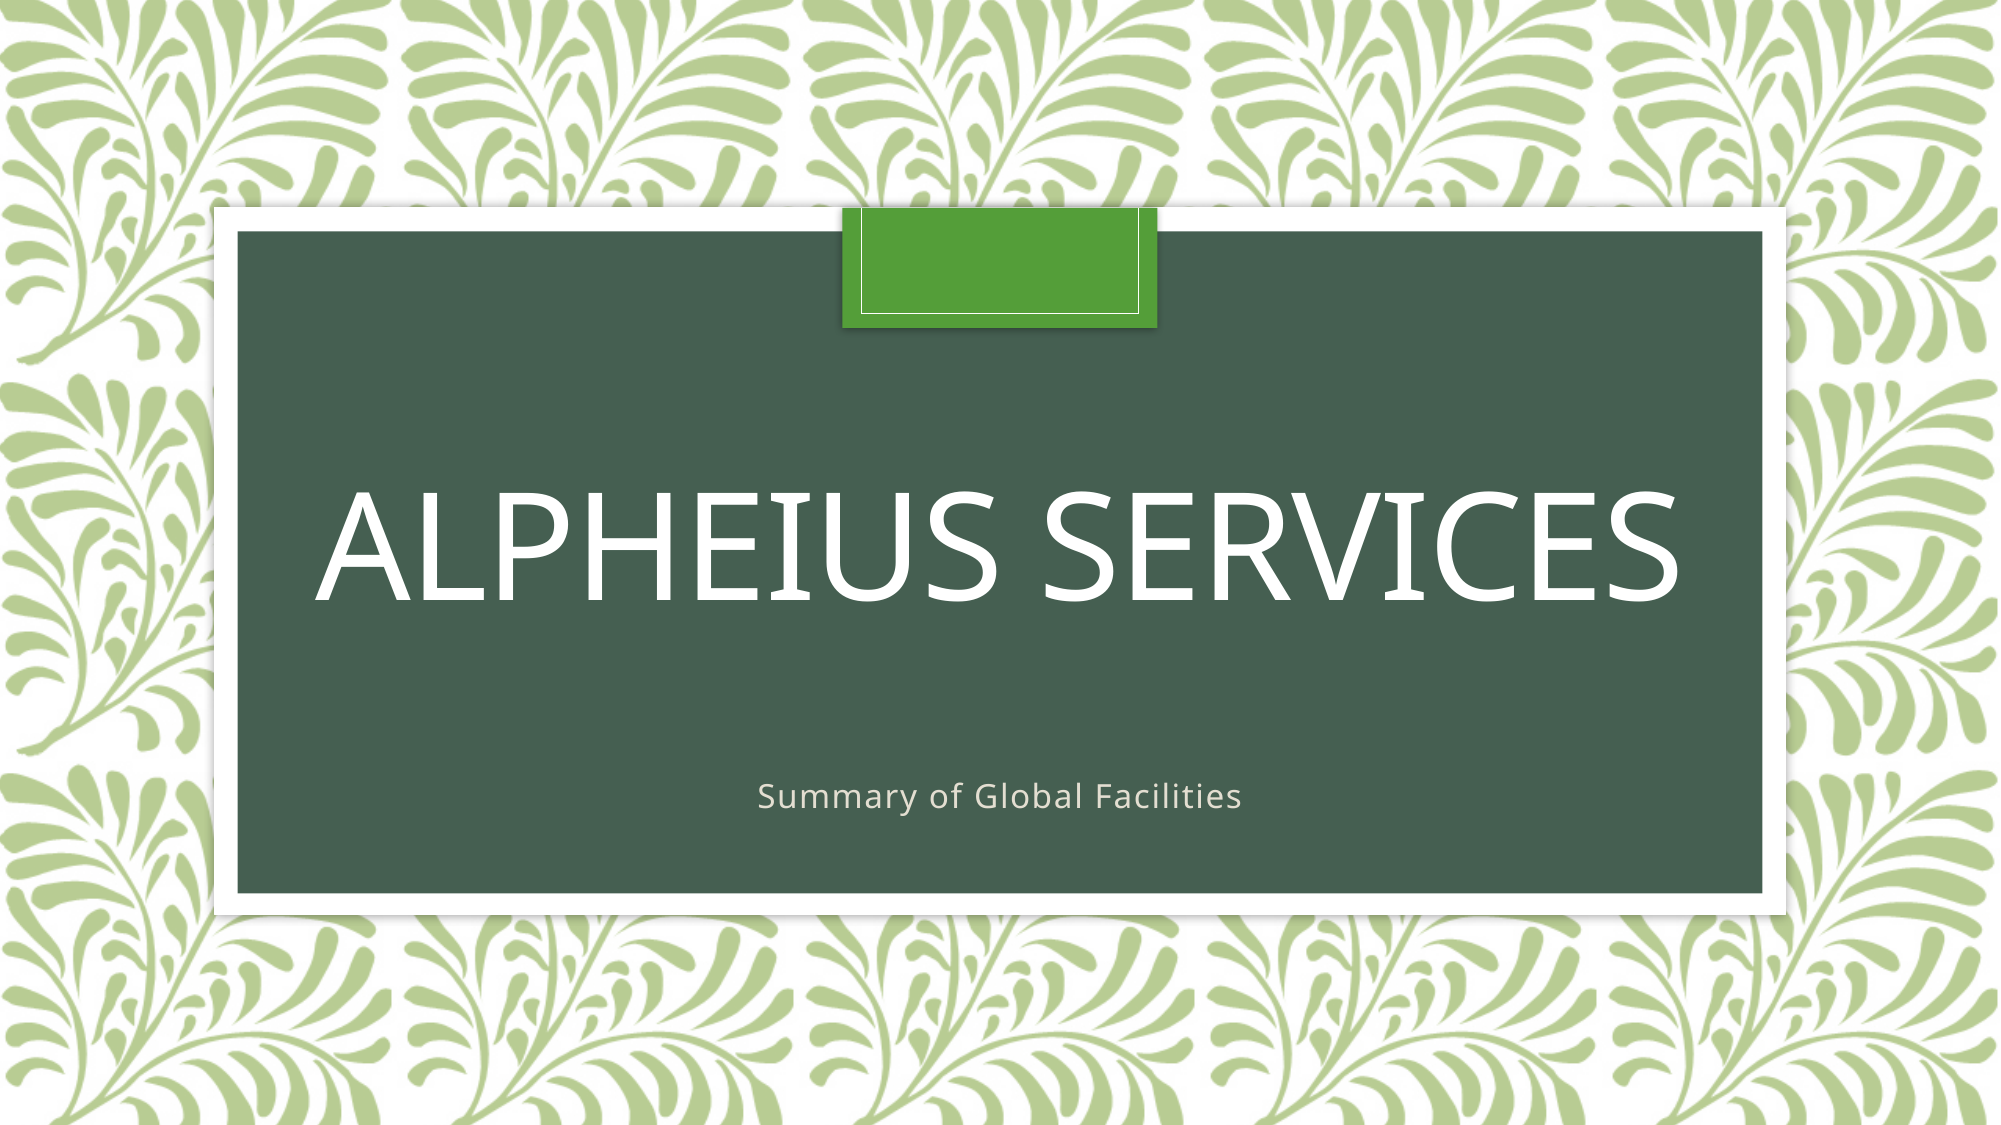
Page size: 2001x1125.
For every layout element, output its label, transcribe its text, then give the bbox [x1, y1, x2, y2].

subtitle Summary of Global Facilities [256, 768, 1745, 844]
title Alpheius Services [256, 343, 1744, 768]
